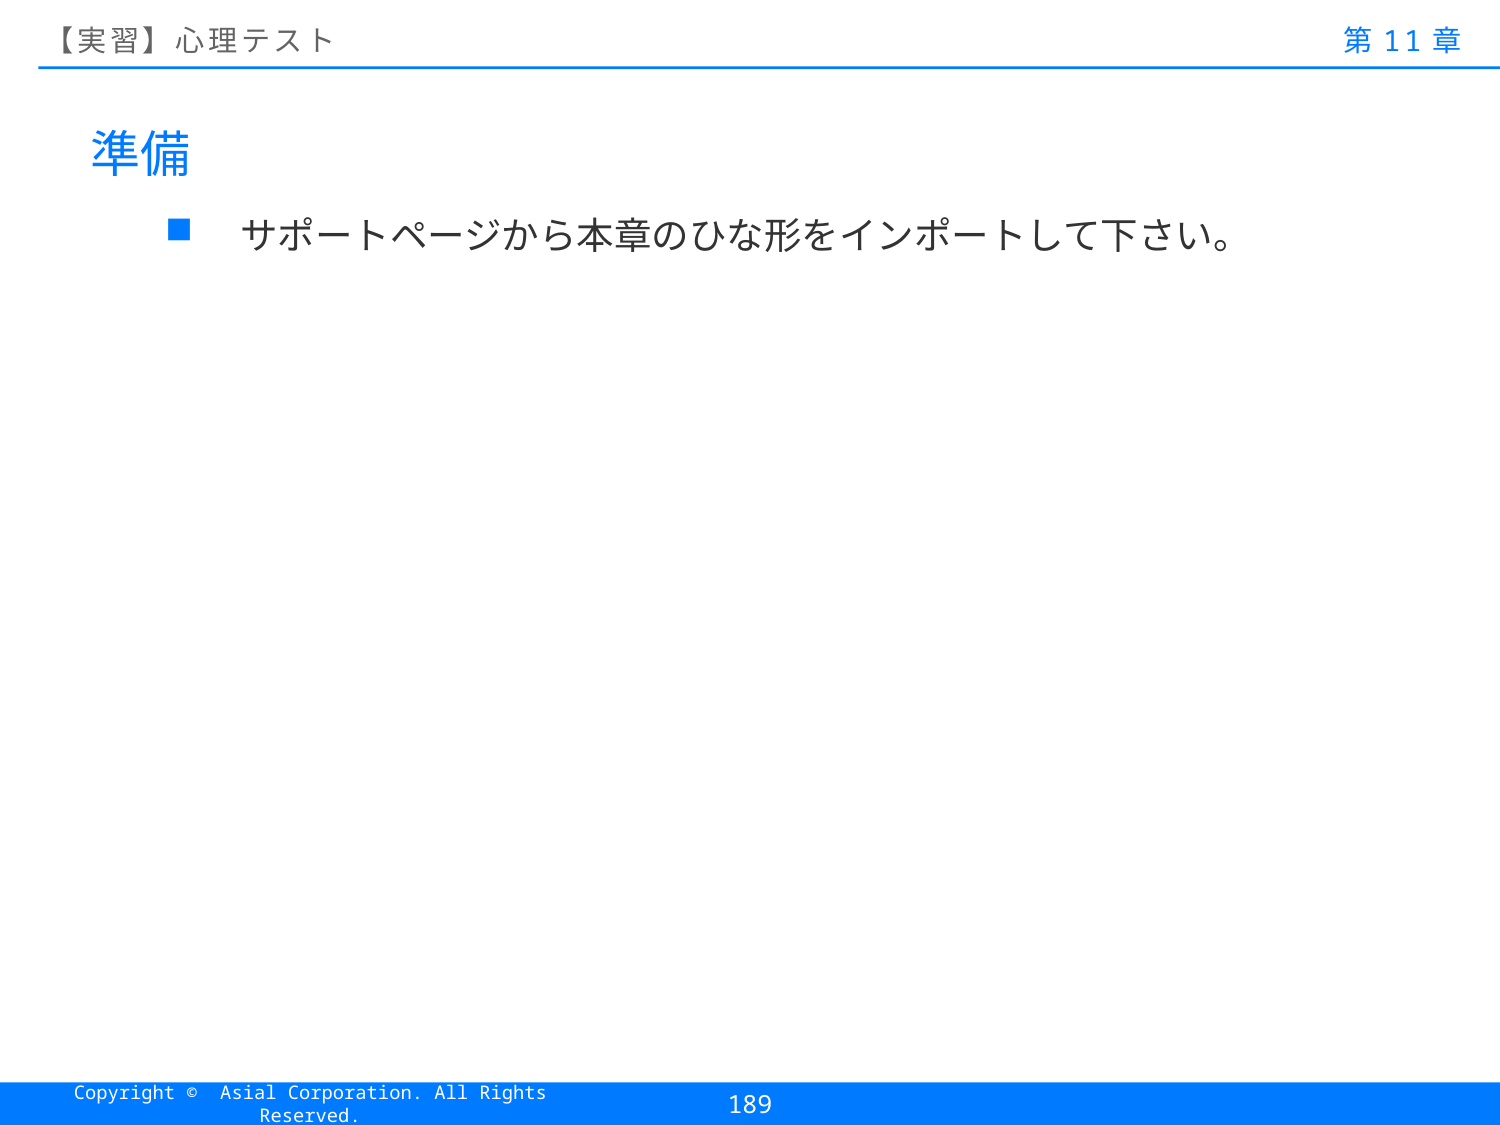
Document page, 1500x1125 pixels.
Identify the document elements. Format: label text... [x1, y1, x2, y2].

title 【実習】心理テスト [29, 7, 702, 72]
slide_number 189 [581, 1075, 919, 1125]
list 第11章 [702, 7, 1477, 72]
list 準備 サポートページから本章のひな形をインポートして下さい。 [75, 84, 1425, 988]
